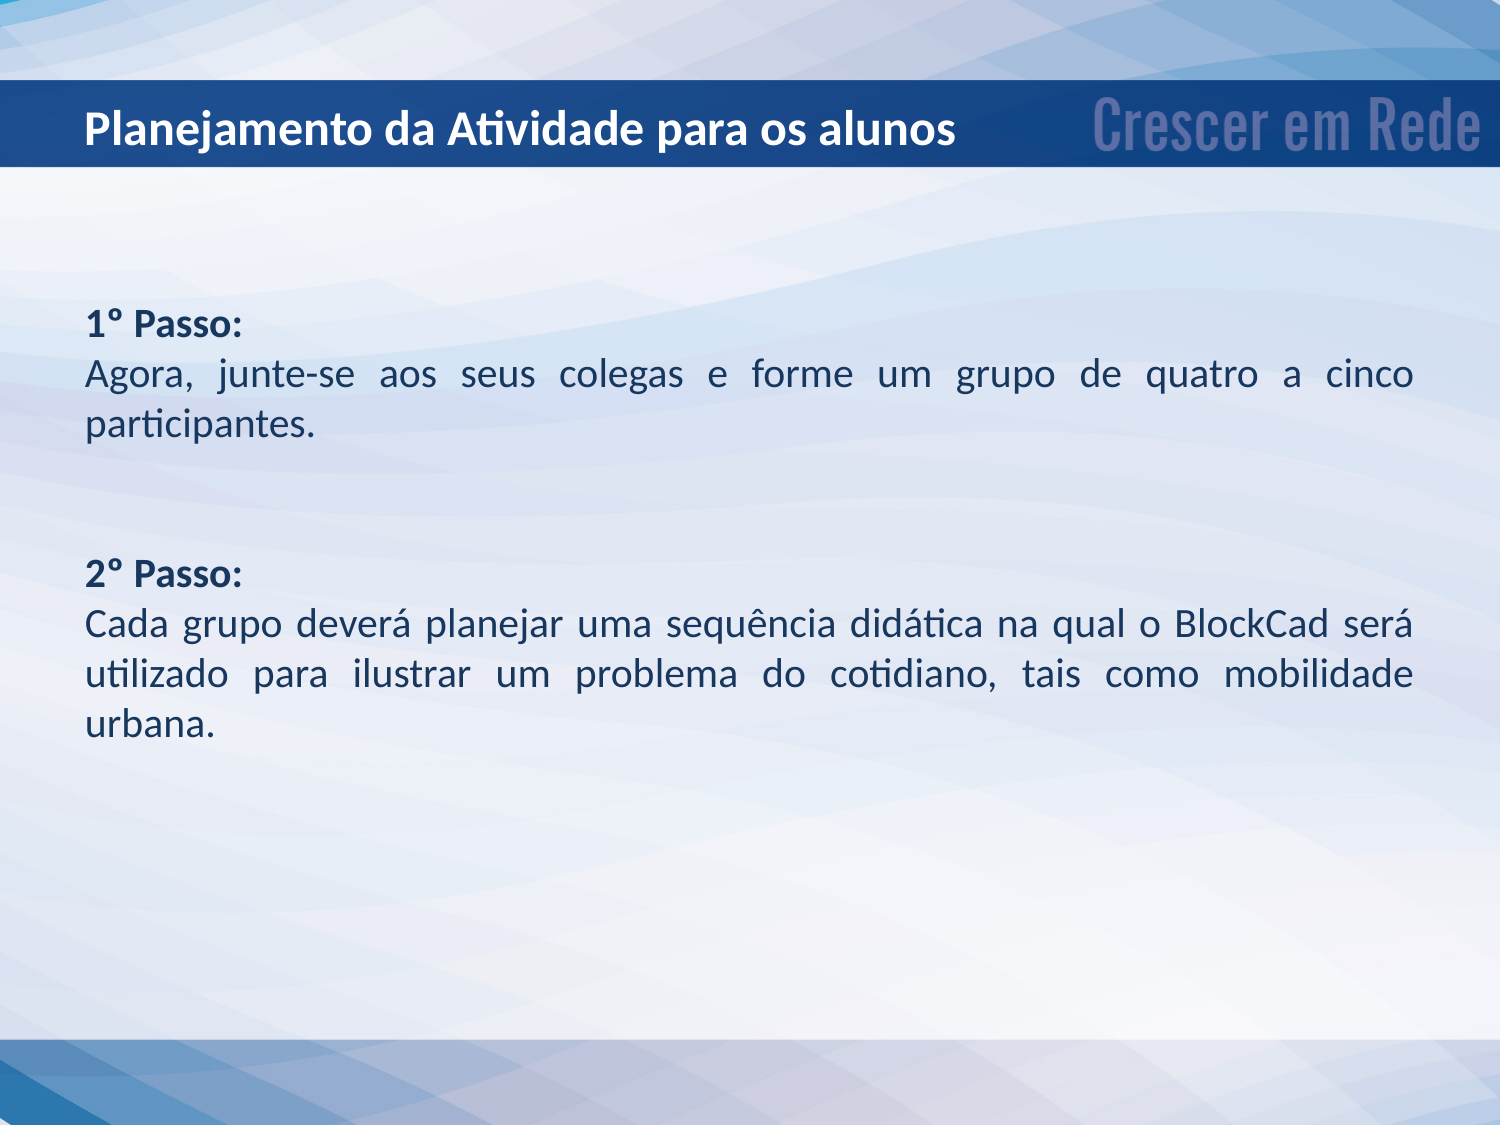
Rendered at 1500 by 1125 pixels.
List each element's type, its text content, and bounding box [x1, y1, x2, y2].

text_box Planejamento da Atividade para os alunos [70, 88, 1430, 223]
picture [0, 0, 1500, 1125]
text_box 1º Passo: Agora, junte-se aos seus colegas e forme um grupo de quatro a cinco participantes. 2º Passo: Cada grupo deverá planejar uma sequência didática na qual o BlockCad será utilizado para ilustrar um problema do cotidiano, tais como mobilidade urbana. [70, 288, 1430, 804]
